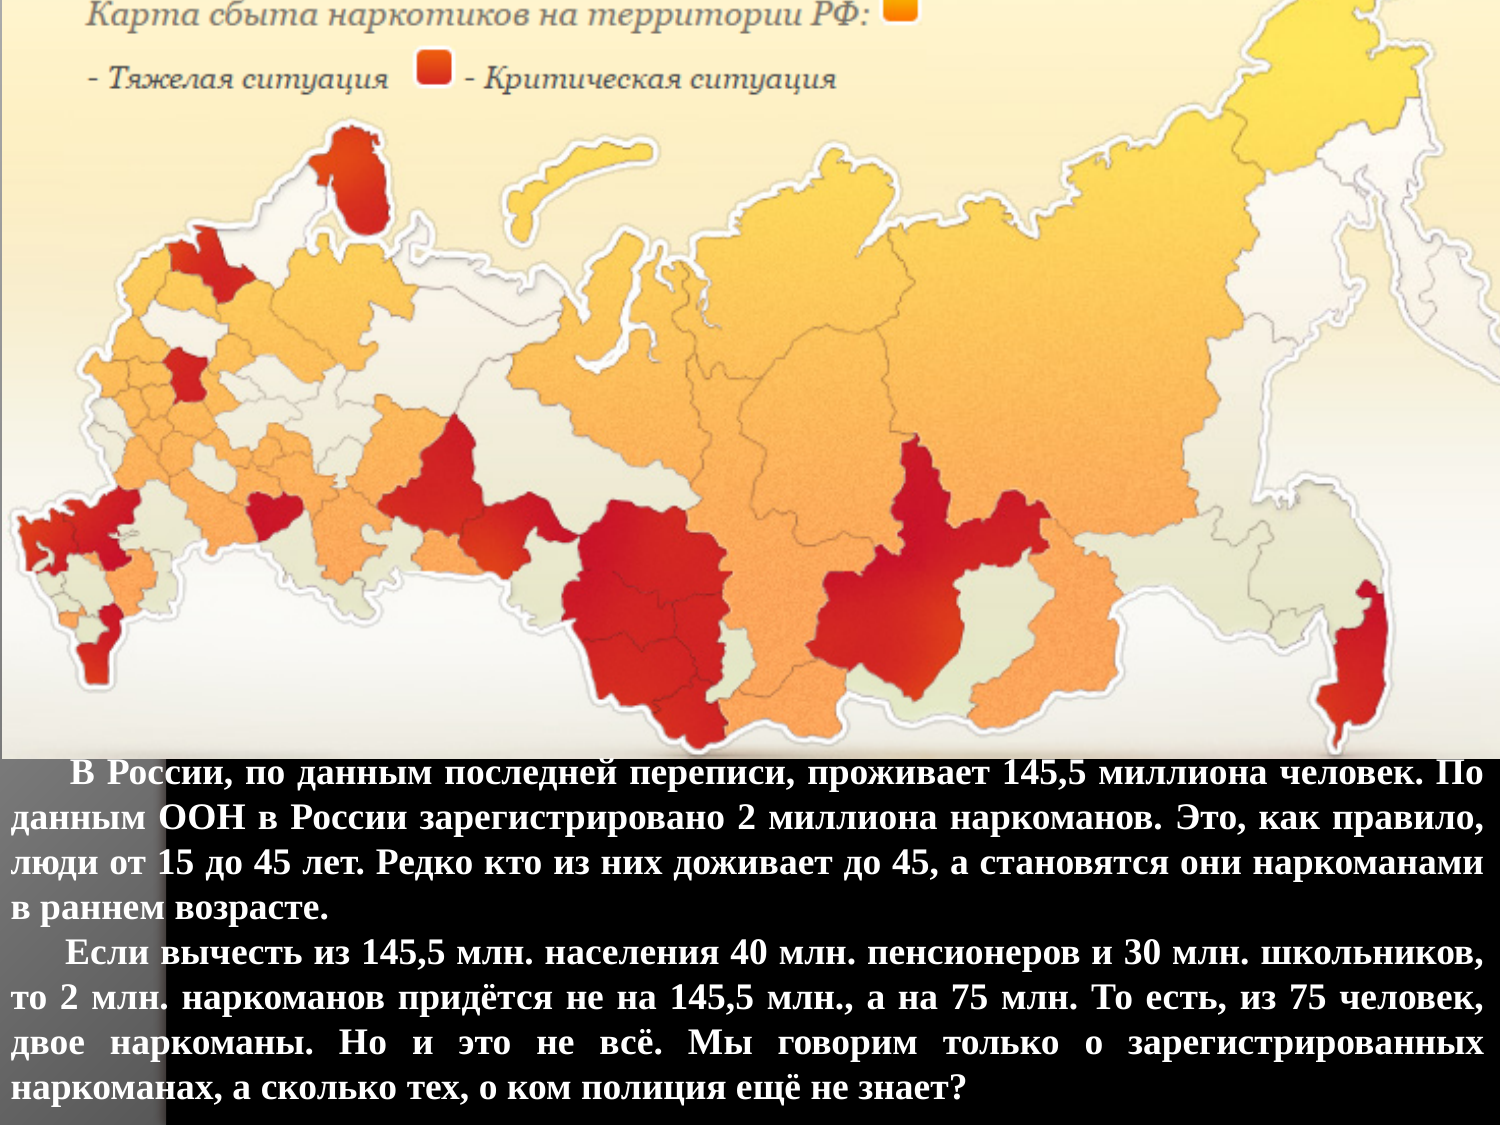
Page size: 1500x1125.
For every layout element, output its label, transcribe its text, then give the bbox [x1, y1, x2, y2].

text_box В России, по данным последней переписи, проживает 145,5 миллиона человек. По данным ООН в России зарегистрировано 2 миллиона наркоманов. Это, как правило, люди от 15 до 45 лет. Редко кто из них доживает до 45, а становятся они наркоманами в раннем возрасте. Если вычесть из 145,5 млн. населения 40 млн. пенсионеров и 30 млн. школьников, то 2 млн. наркоманов придётся не на 145,5 млн., а на 75 млн. То есть, из 75 человек, двое наркоманы. Но и это не всё. Мы говорим только о зарегистрированных наркоманах, а сколько тех, о ком полиция ещё не знает? [0, 766, 1500, 1125]
picture [2, 0, 1500, 760]
